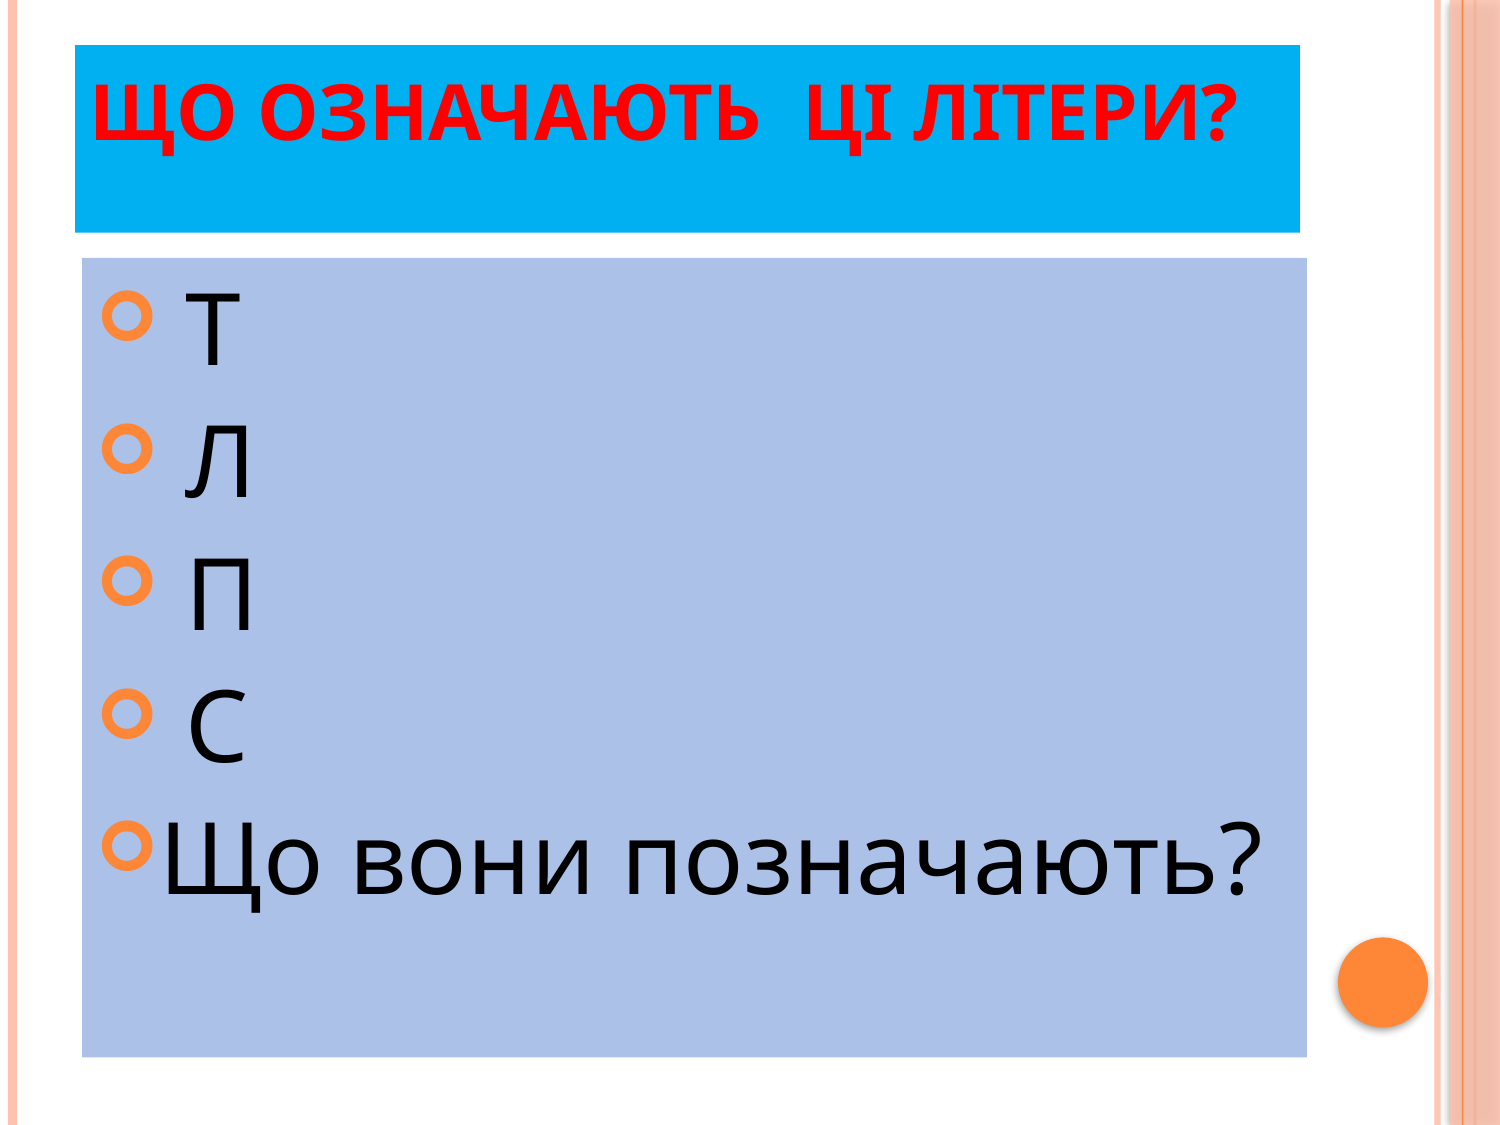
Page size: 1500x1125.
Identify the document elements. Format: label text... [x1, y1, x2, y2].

title Що означають ці літери? [75, 45, 1300, 233]
list Т Л П С Що вони позначають? [82, 257, 1307, 1058]
